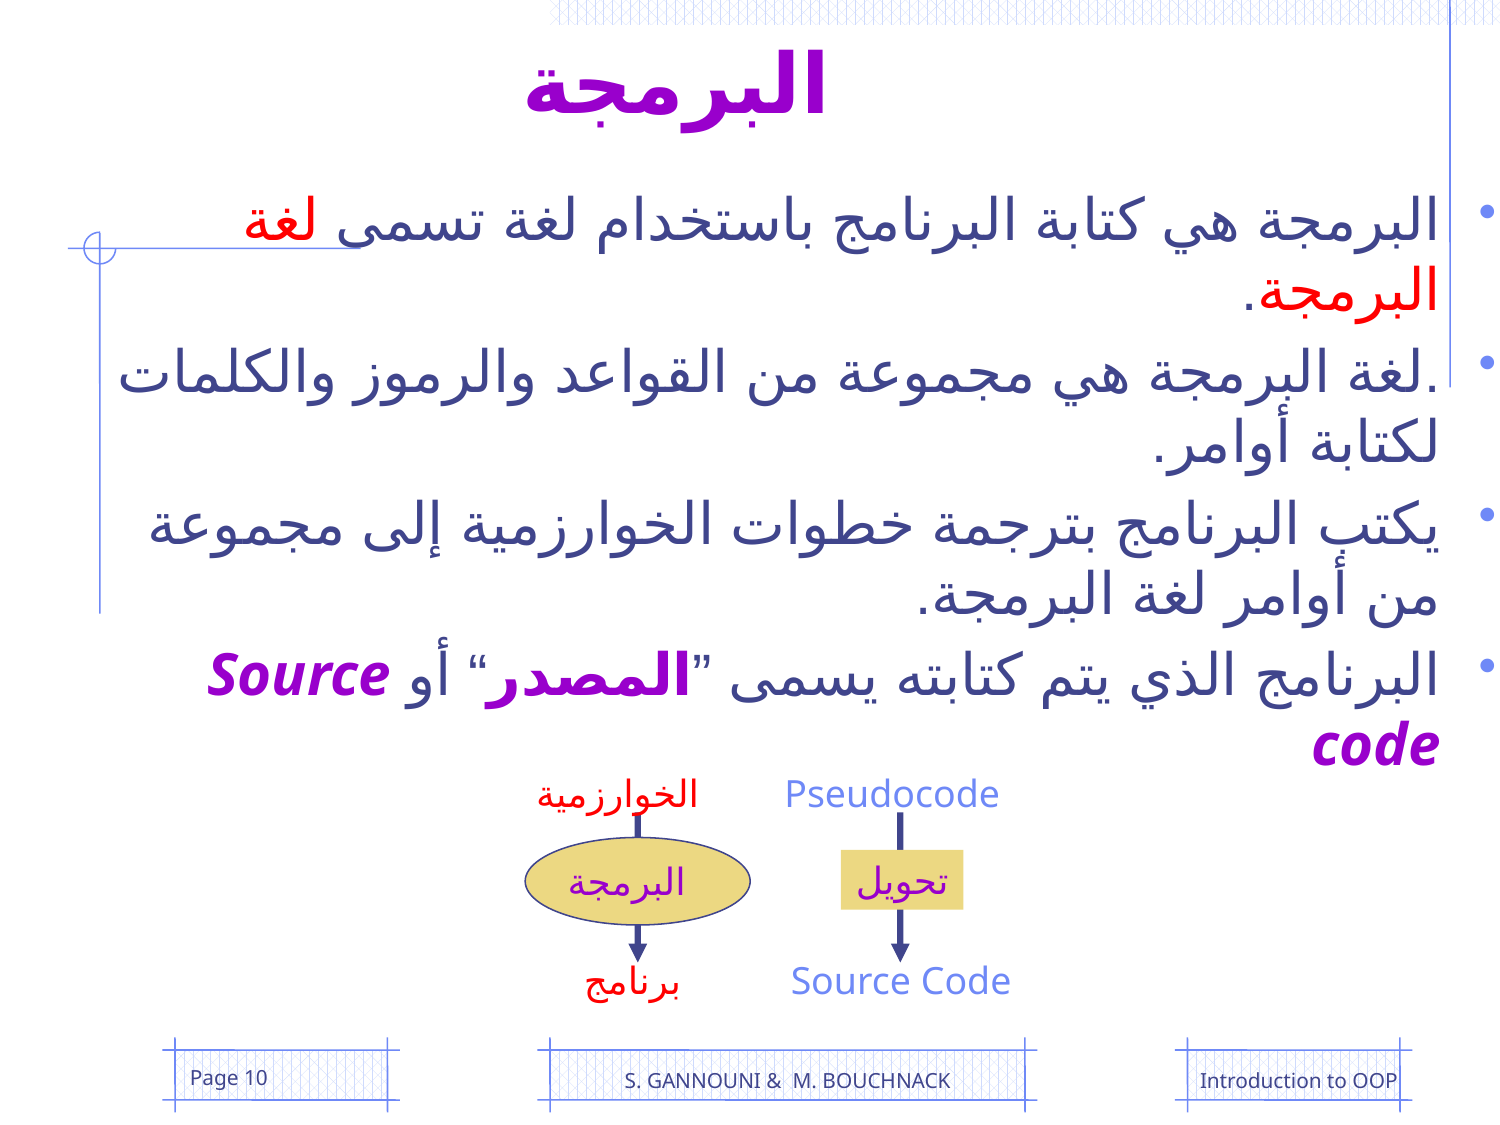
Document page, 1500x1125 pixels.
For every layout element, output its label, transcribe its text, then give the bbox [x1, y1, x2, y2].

title البرمجة [112, 0, 1240, 138]
list البرمجة هي كتابة البرنامج باستخدام لغة تسمى لغة البرمجة. .لغة البرمجة هي مجموعة من القواعد والرموز والكلمات لكتابة أوامر. يكتب البرنامج بترجمة خطوات الخوارزمية إلى مجموعة من أوامر لغة البرمجة. البرنامج الذي يتم كتابته يسمى ”المصدر“ أو Source code [49, 174, 1500, 851]
footer S. GANNOUNI & M. BOUCHNACK [549, 1024, 1026, 1101]
slide_number Introduction to OOP [1099, 1024, 1413, 1101]
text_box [524, 762, 1028, 1011]
slide_number Page 10 [174, 1024, 488, 1101]
